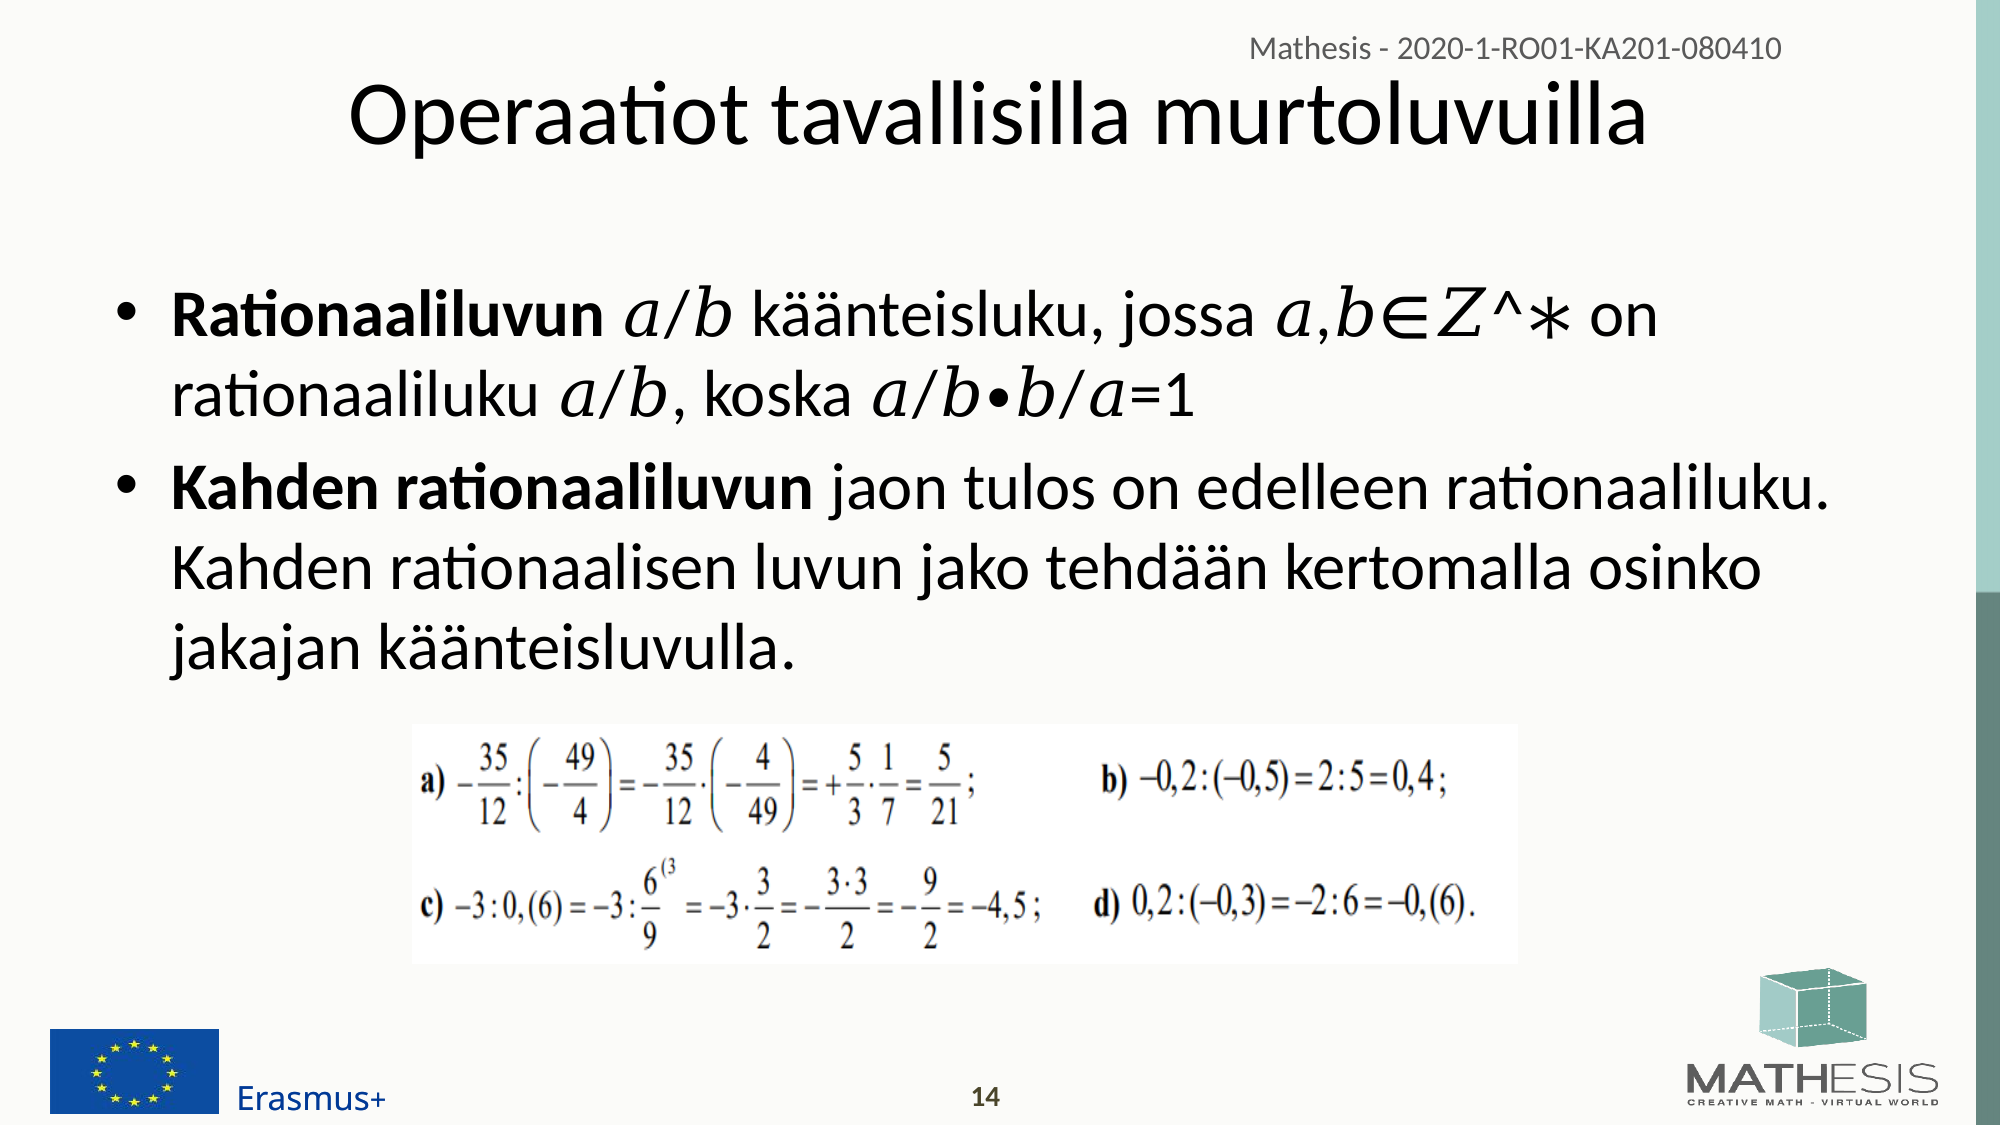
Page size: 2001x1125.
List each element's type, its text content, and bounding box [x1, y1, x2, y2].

picture [50, 1029, 219, 1114]
list Rationaaliluvun 𝑎/𝑏 käänteisluku, jossa 𝑎,𝑏∈𝑍^∗ on rationaaliluku 𝑎/𝑏, koska 𝑎/𝑏∙𝑏/𝑎=1 Kahden rationaaliluvun jaon tulos on edelleen rationaaliluku. Kahden rationaalisen luvun jako tehdään kertomalla osinko jakajan käänteisluvulla. [99, 262, 1900, 1005]
picture [411, 723, 1518, 965]
title Operaatiot tavallisilla murtoluvuilla [99, 45, 1900, 233]
